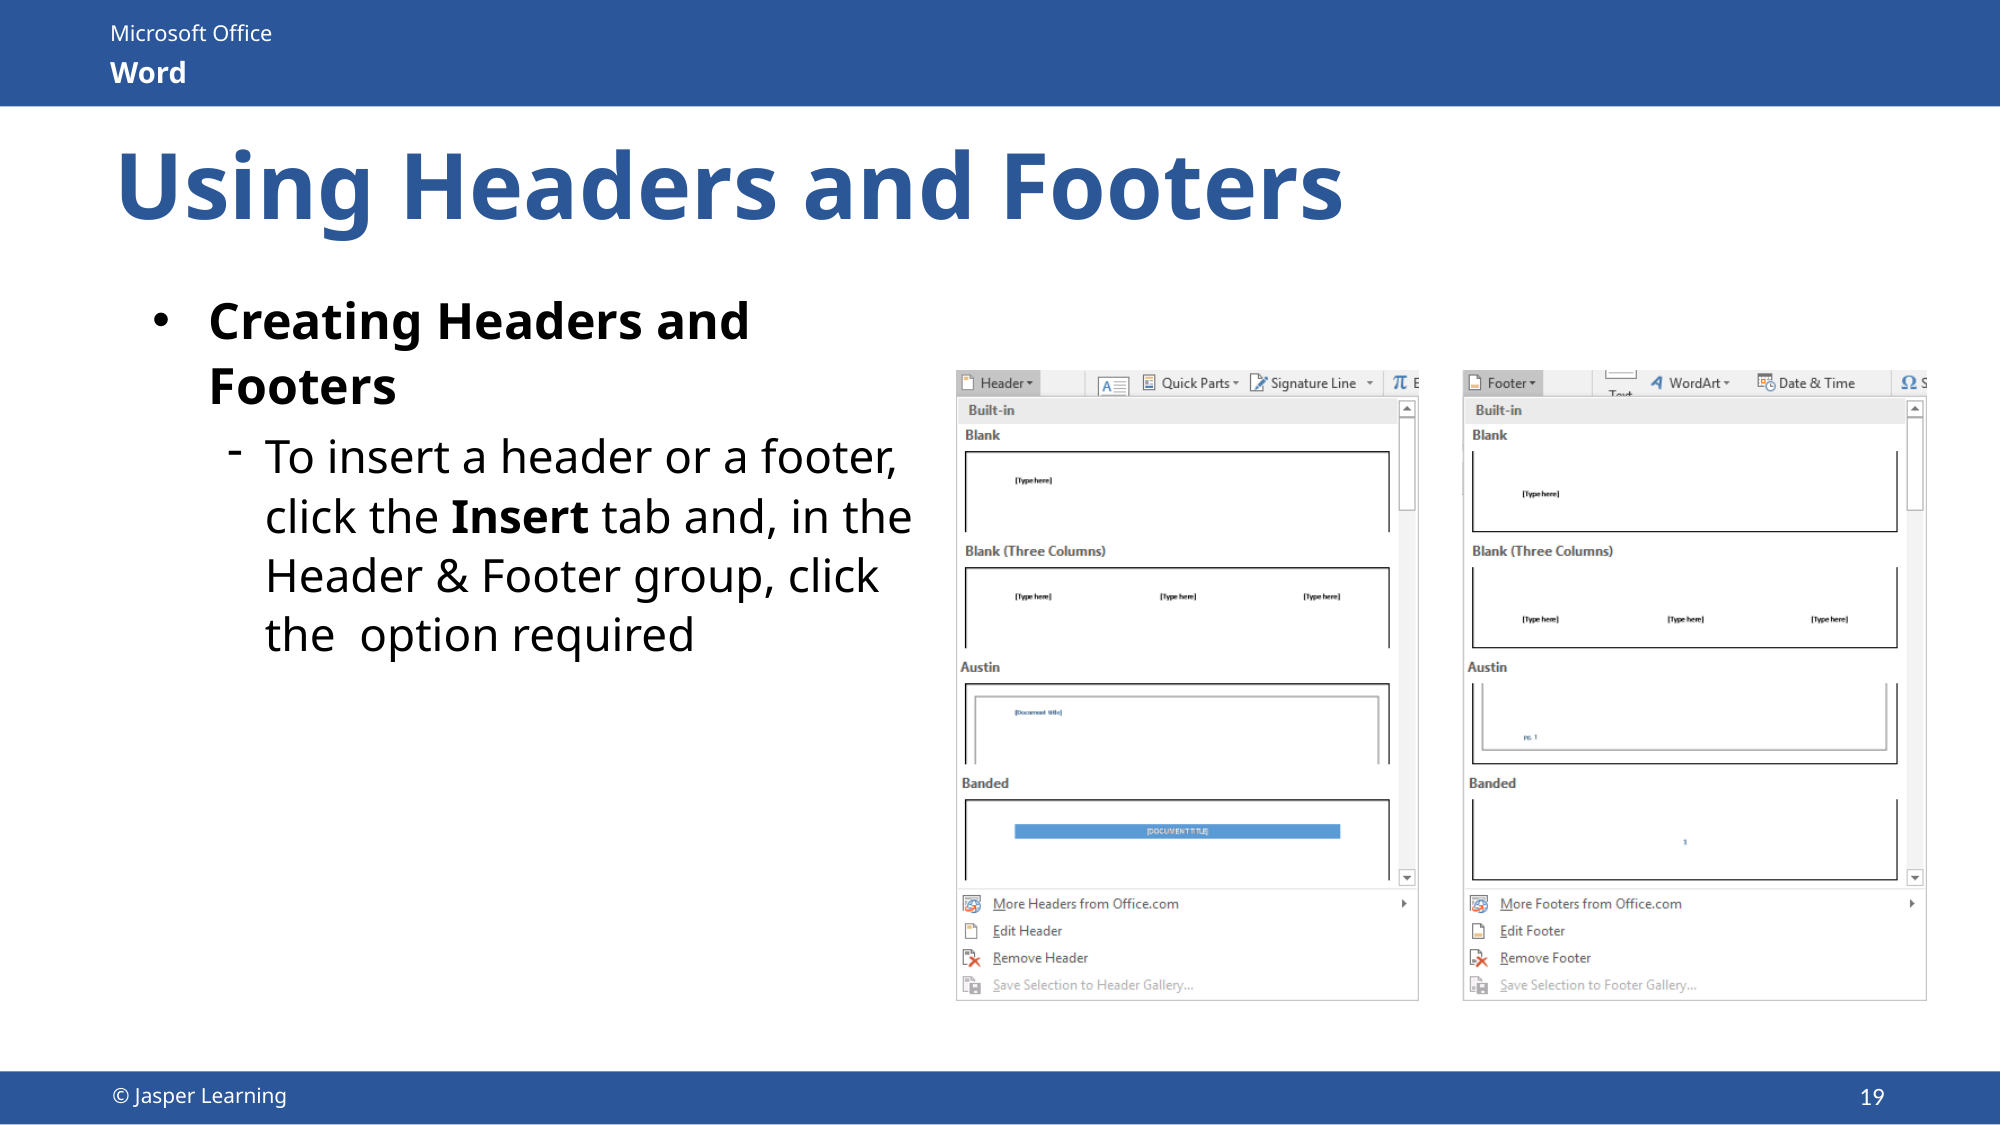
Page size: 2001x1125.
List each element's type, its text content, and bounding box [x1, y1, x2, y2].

picture [955, 370, 1419, 1001]
footer © Jasper Learning [97, 1076, 773, 1118]
picture [1462, 370, 1927, 1001]
title Using Headers and Footers [99, 118, 1866, 248]
list Creating Headers and Footers To insert a header or a footer, click the Insert tab and, in the Header & Footer group, click the option required [137, 277, 953, 1014]
slide_number 19 [1433, 1065, 1900, 1125]
